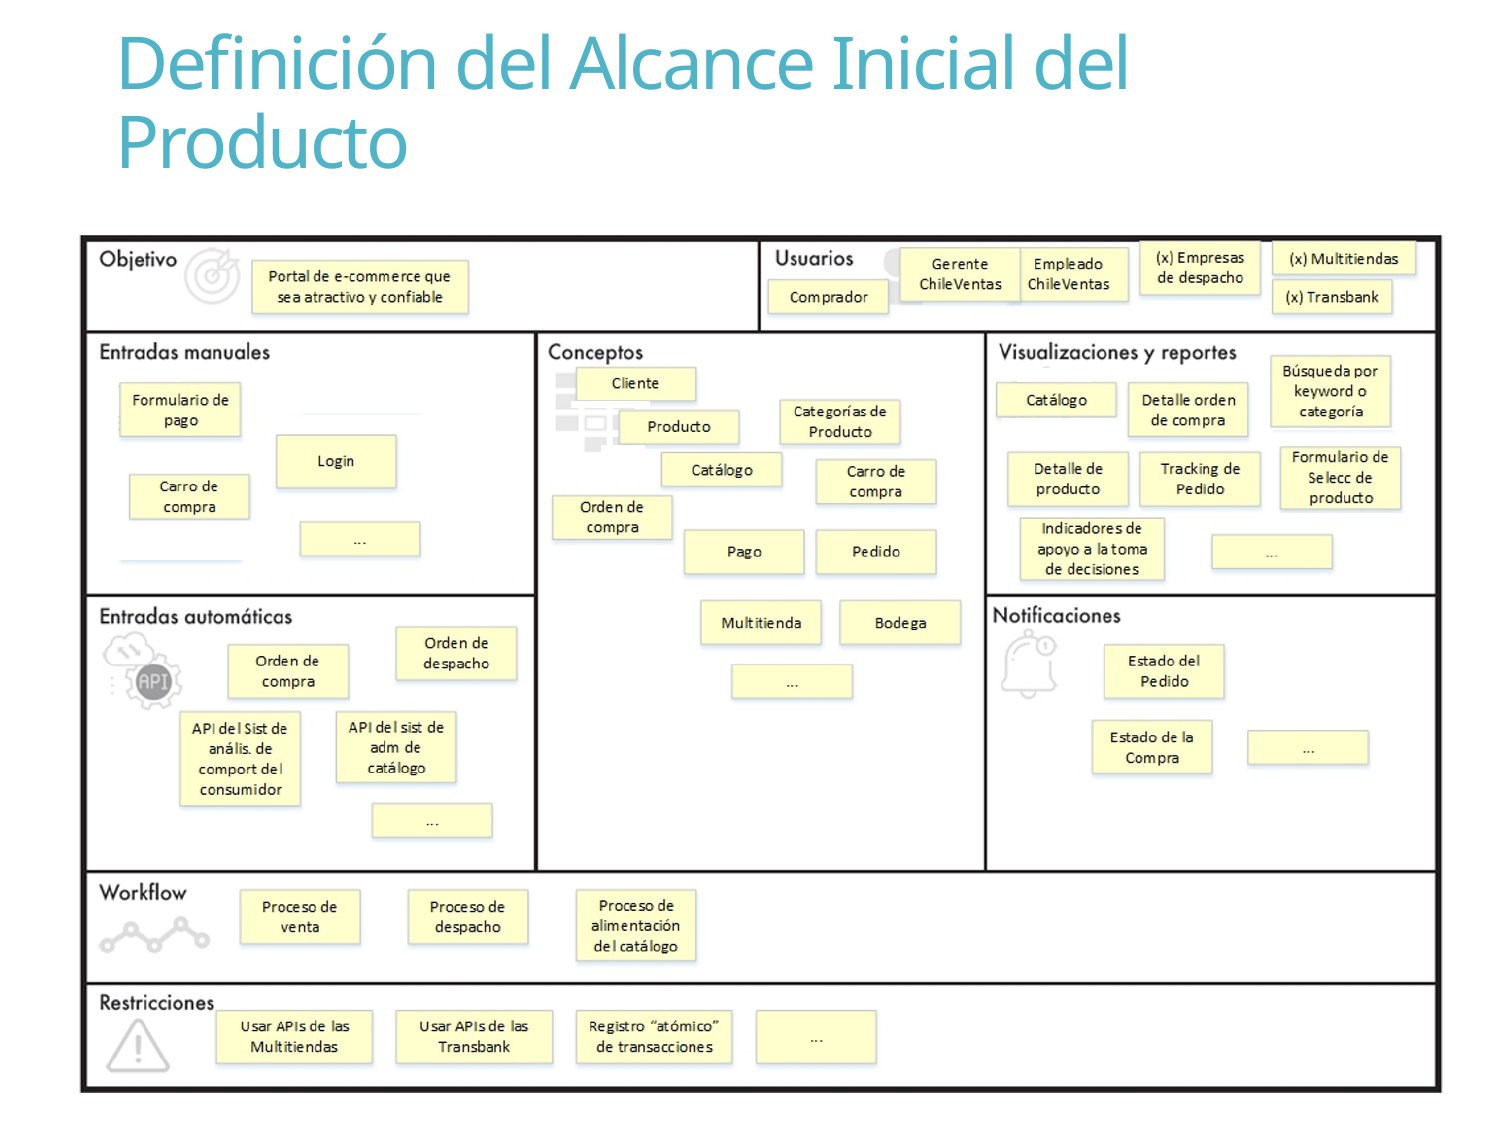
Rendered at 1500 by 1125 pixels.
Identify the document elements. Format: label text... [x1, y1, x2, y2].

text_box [76, 234, 1448, 1095]
title Definición del Alcance Inicial del Producto [100, 19, 1376, 192]
